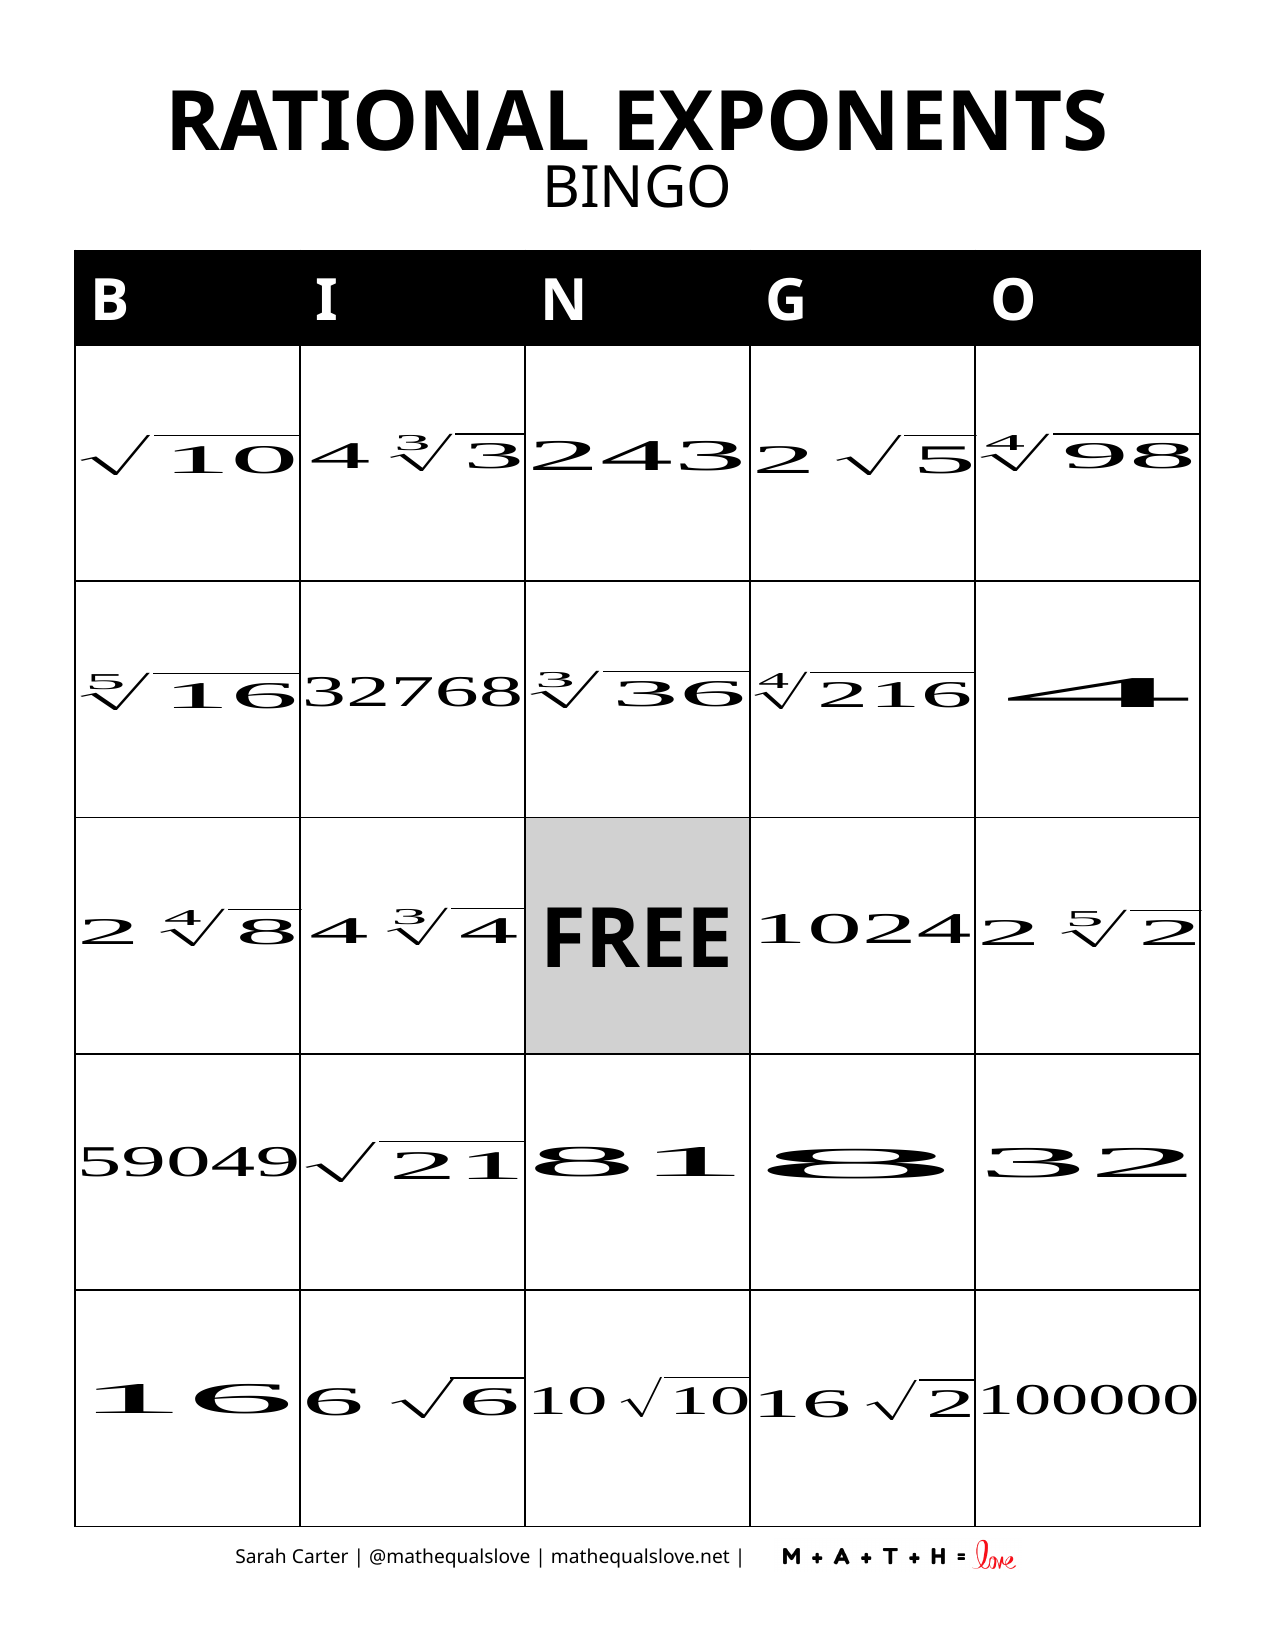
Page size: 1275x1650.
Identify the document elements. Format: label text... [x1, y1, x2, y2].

table_cell [976, 1291, 1199, 1526]
table_cell [526, 346, 749, 580]
table_header G [751, 251, 974, 344]
table_header N [526, 251, 749, 344]
table_cell [976, 818, 1199, 1053]
table_cell [751, 818, 974, 1053]
table_cell [301, 818, 524, 1053]
table_header B [76, 251, 299, 344]
table_cell [76, 818, 299, 1053]
table_cell [301, 582, 524, 817]
table_cell [301, 1055, 524, 1289]
table_header I [301, 251, 524, 344]
table_cell [526, 1291, 749, 1526]
table_cell [751, 1055, 974, 1289]
table_header O [976, 251, 1199, 344]
table_cell [76, 1291, 299, 1526]
text_box BINGO [74, 175, 1200, 226]
table_cell [976, 582, 1199, 817]
table_cell [976, 1055, 1199, 1289]
table_cell [751, 346, 974, 580]
table_cell [301, 1291, 524, 1526]
table_cell [751, 1291, 974, 1526]
table_cell [76, 582, 299, 817]
table_cell [526, 1055, 749, 1289]
table_cell [526, 582, 749, 817]
table_cell [76, 1055, 299, 1289]
table_cell [976, 346, 1199, 580]
table_cell FREE [526, 818, 749, 1053]
text_box RATIONAL EXPONENTS [74, 59, 1200, 175]
table_cell [301, 346, 524, 580]
table_cell [76, 346, 299, 580]
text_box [220, 1535, 1055, 1576]
table_cell [751, 582, 974, 817]
